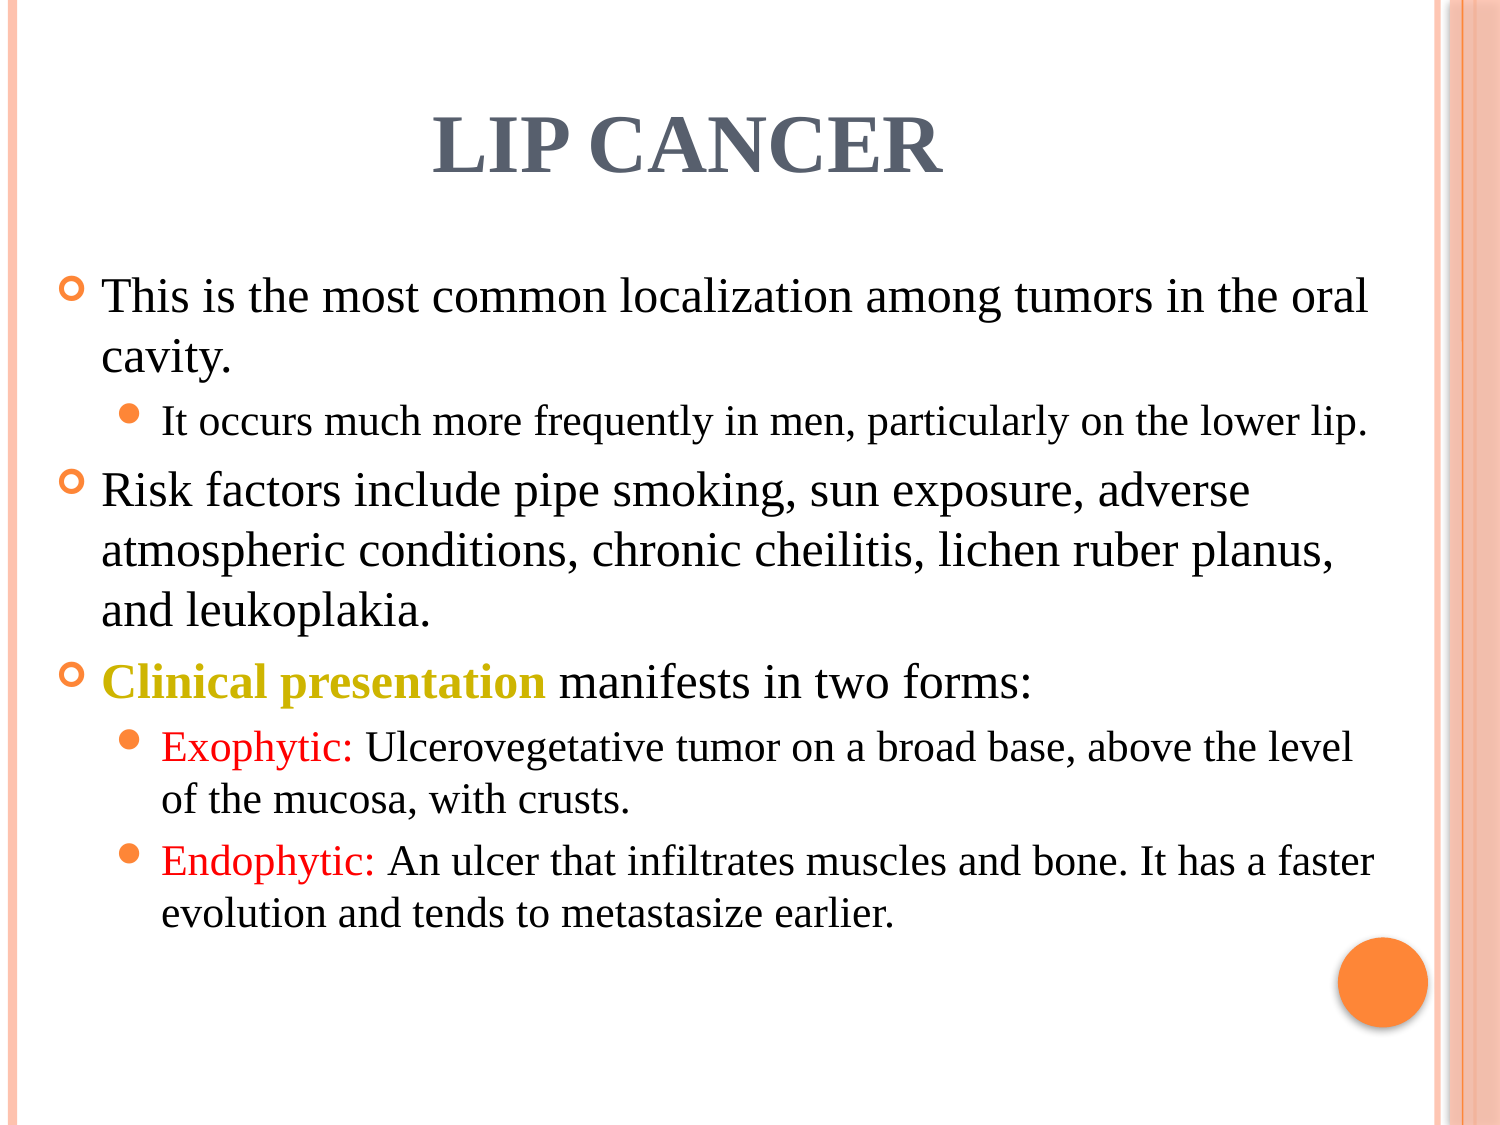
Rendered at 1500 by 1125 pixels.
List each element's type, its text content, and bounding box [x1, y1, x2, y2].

title Lip cancer [75, 35, 1300, 197]
list This is the most common localization among tumors in the oral cavity. It occurs much more frequently in men, particularly on the lower lip. Risk factors include pipe smoking, sun exposure, adverse atmospheric conditions, chronic cheilitis, lichen ruber planus, and leukoplakia. Clinical presentation manifests in two forms: Exophytic: Ulcerovegetative tumor on a broad base, above the level of the mucosa, with crusts. Endophytic: An ulcer that infiltrates muscles and bone. It has a faster evolution and tends to metastasize earlier. [41, 255, 1400, 1015]
